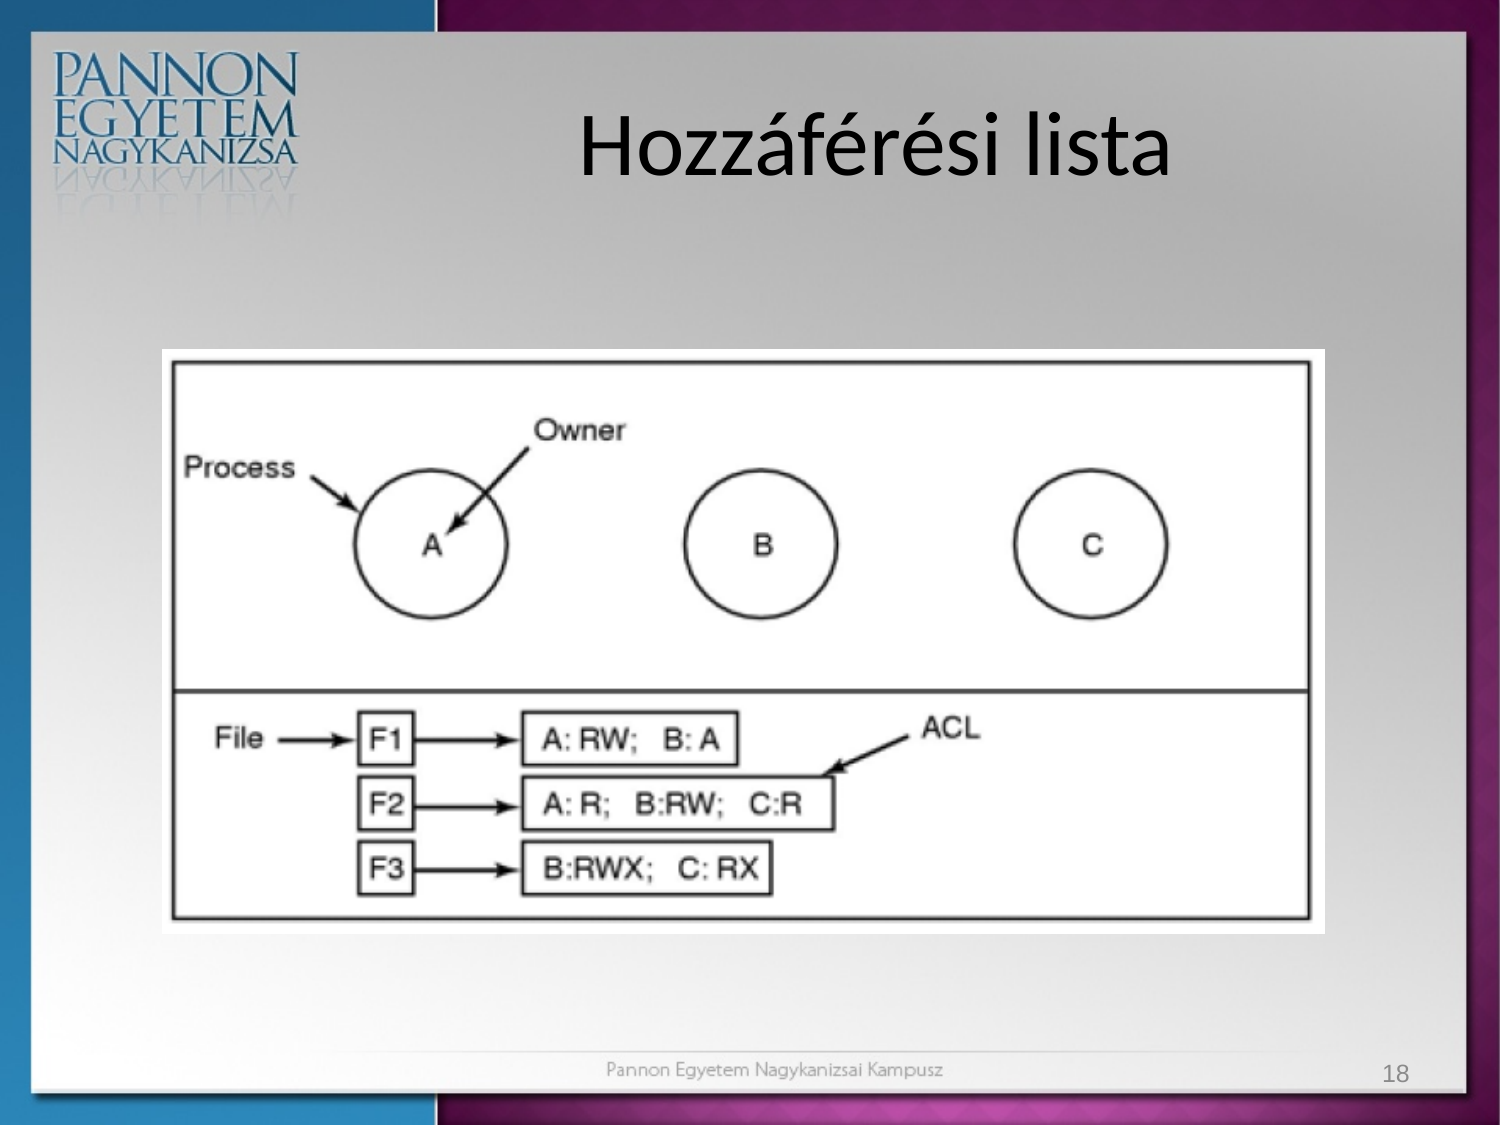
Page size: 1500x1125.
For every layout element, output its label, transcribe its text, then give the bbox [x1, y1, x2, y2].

picture [0, 0, 1500, 1125]
slide_number 18 [1074, 1042, 1425, 1103]
title Hozzáférési lista [328, 45, 1425, 233]
